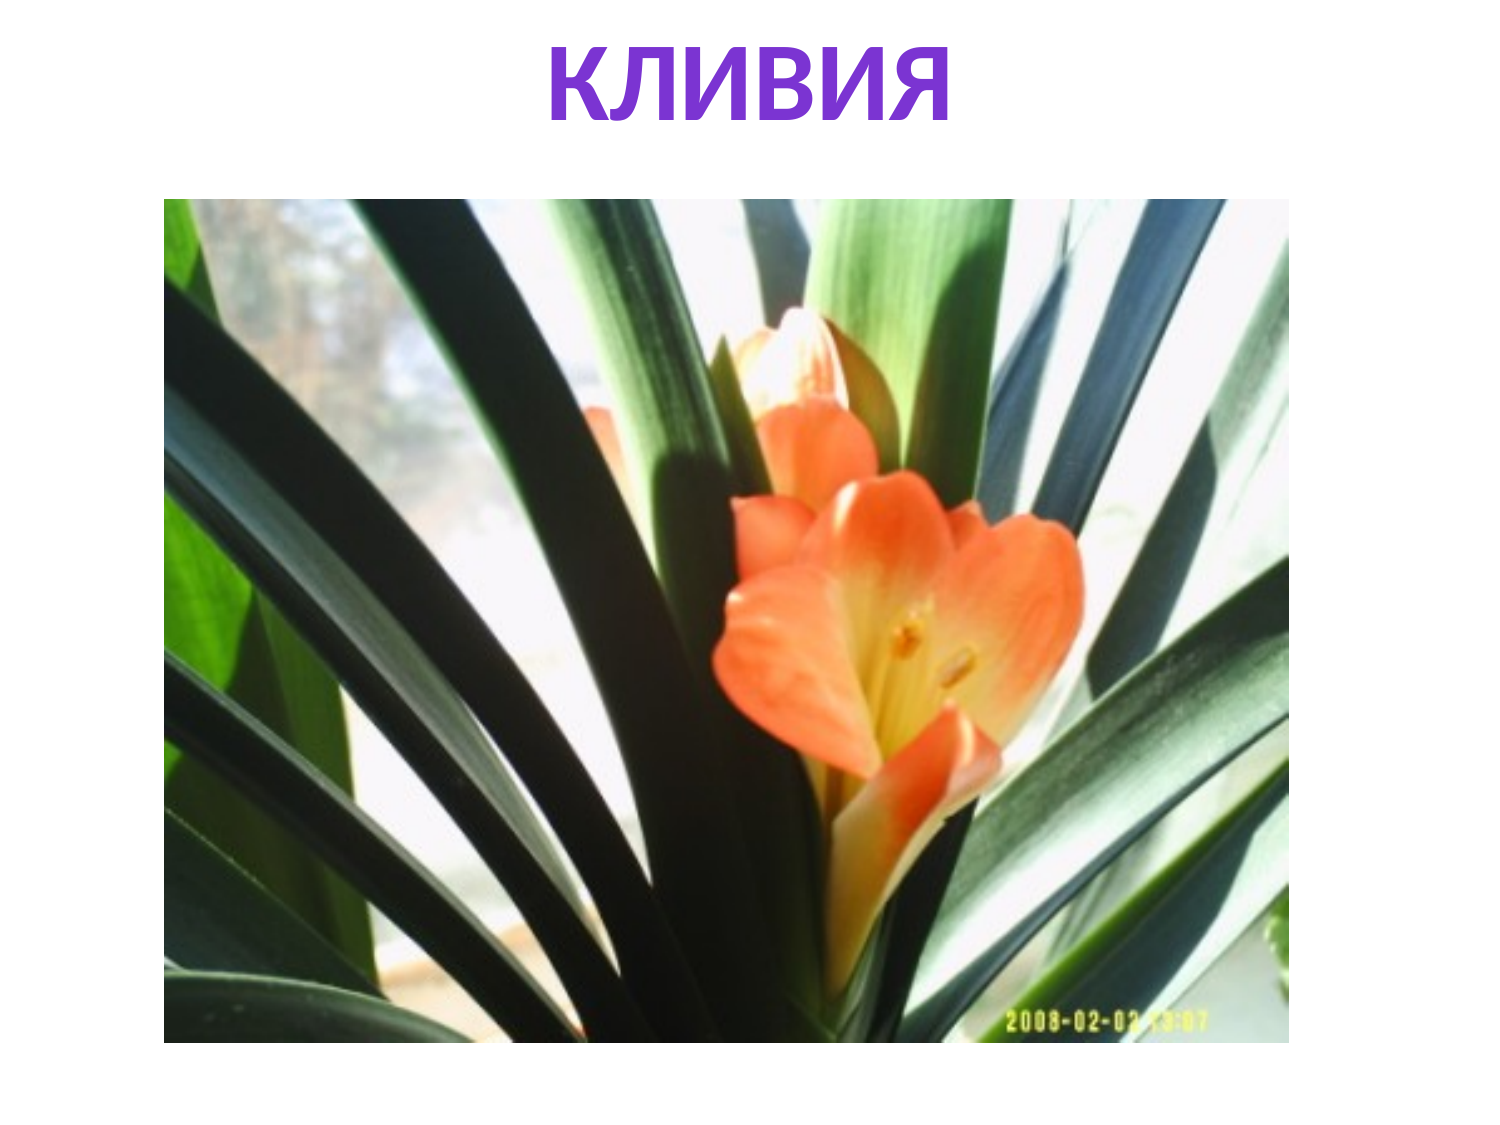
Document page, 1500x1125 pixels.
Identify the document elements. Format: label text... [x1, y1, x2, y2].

text_box кливия [328, 0, 1172, 150]
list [163, 198, 1290, 1044]
